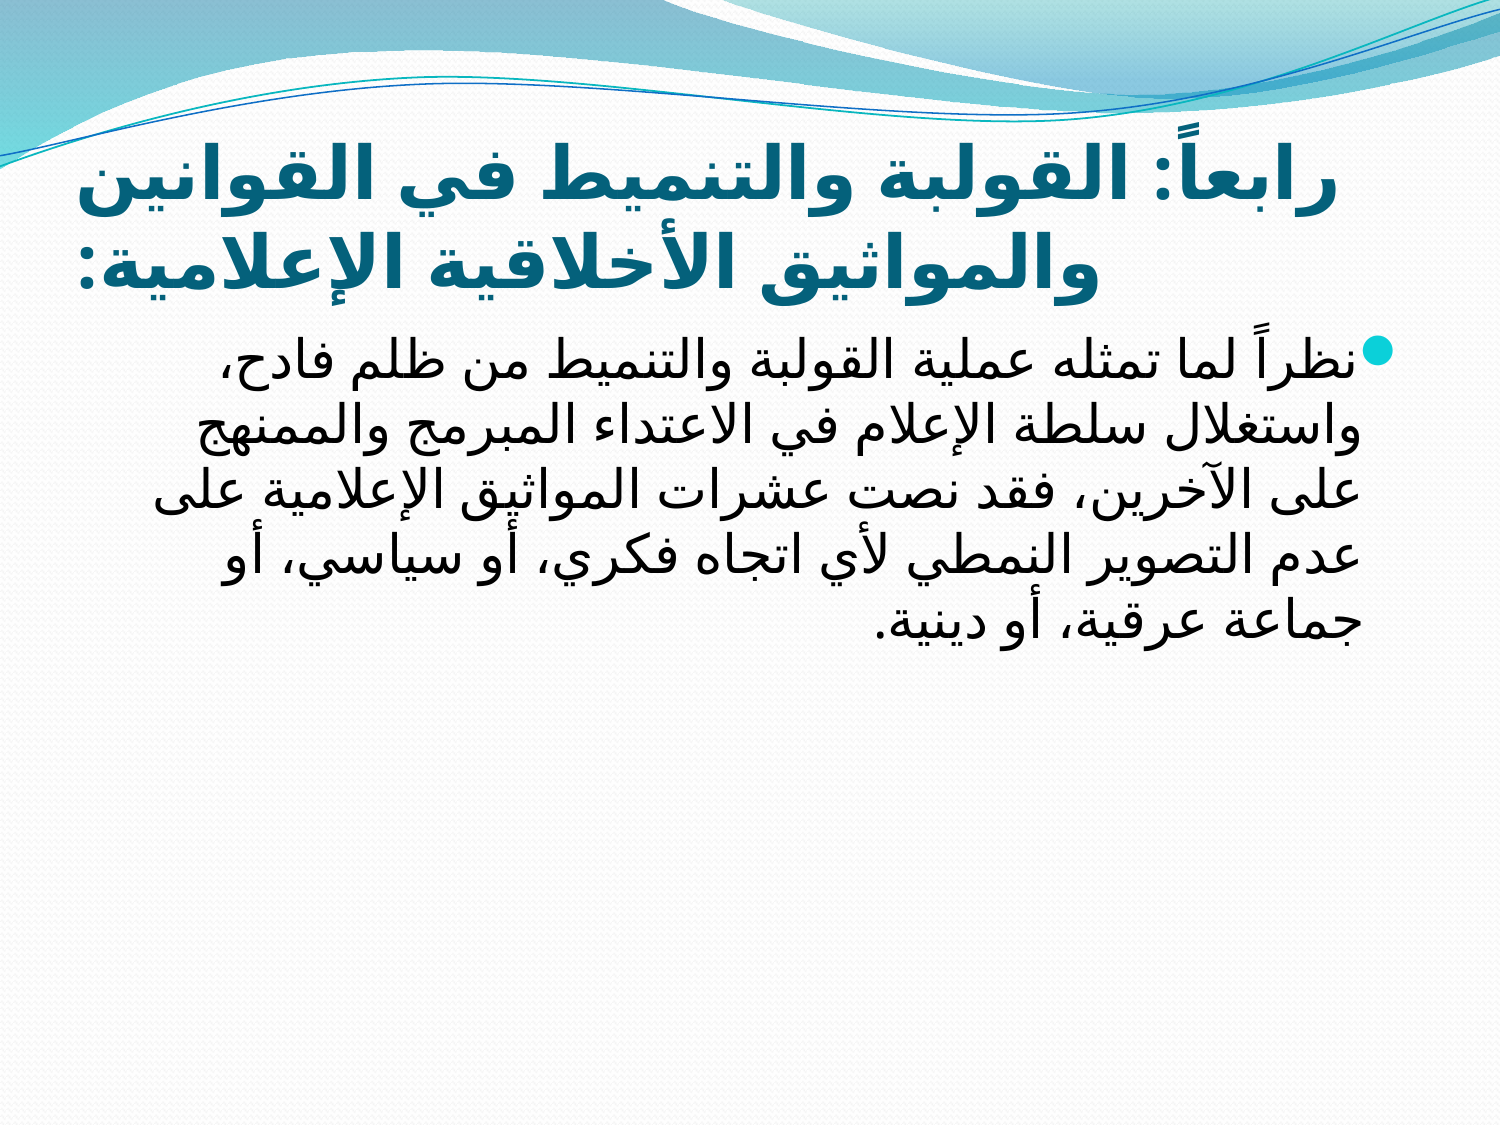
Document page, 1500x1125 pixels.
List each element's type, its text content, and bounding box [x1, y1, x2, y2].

list نظراً لما تمثله عملية القولبة والتنميط من ظلم فادح، واستغلال سلطة الإعلام في الاعتداء المبرمج والممنهج على الآخرين، فقد نصت عشرات المواثيق الإعلامية على عدم التصوير النمطي لأي اتجاه فكري، أو سياسي، أو جماعة عرقية، أو دينية. [75, 317, 1425, 1038]
title رابعاً: القولبة والتنميط في القوانين والمواثيق الأخلاقية الإعلامية: [75, 115, 1425, 303]
